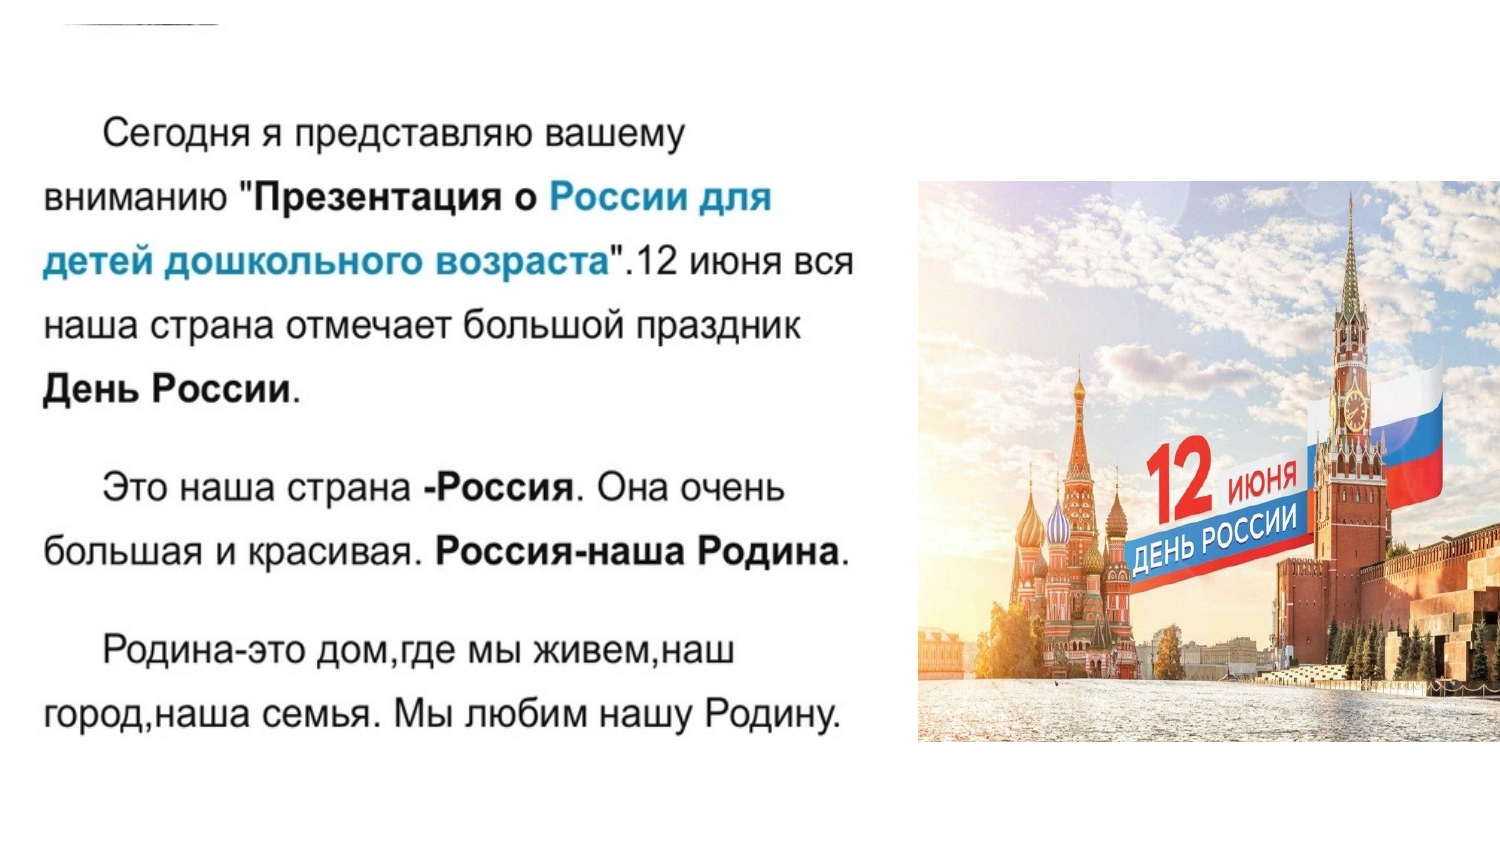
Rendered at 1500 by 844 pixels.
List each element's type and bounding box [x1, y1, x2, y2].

picture [917, 181, 1500, 742]
picture [0, 24, 900, 774]
